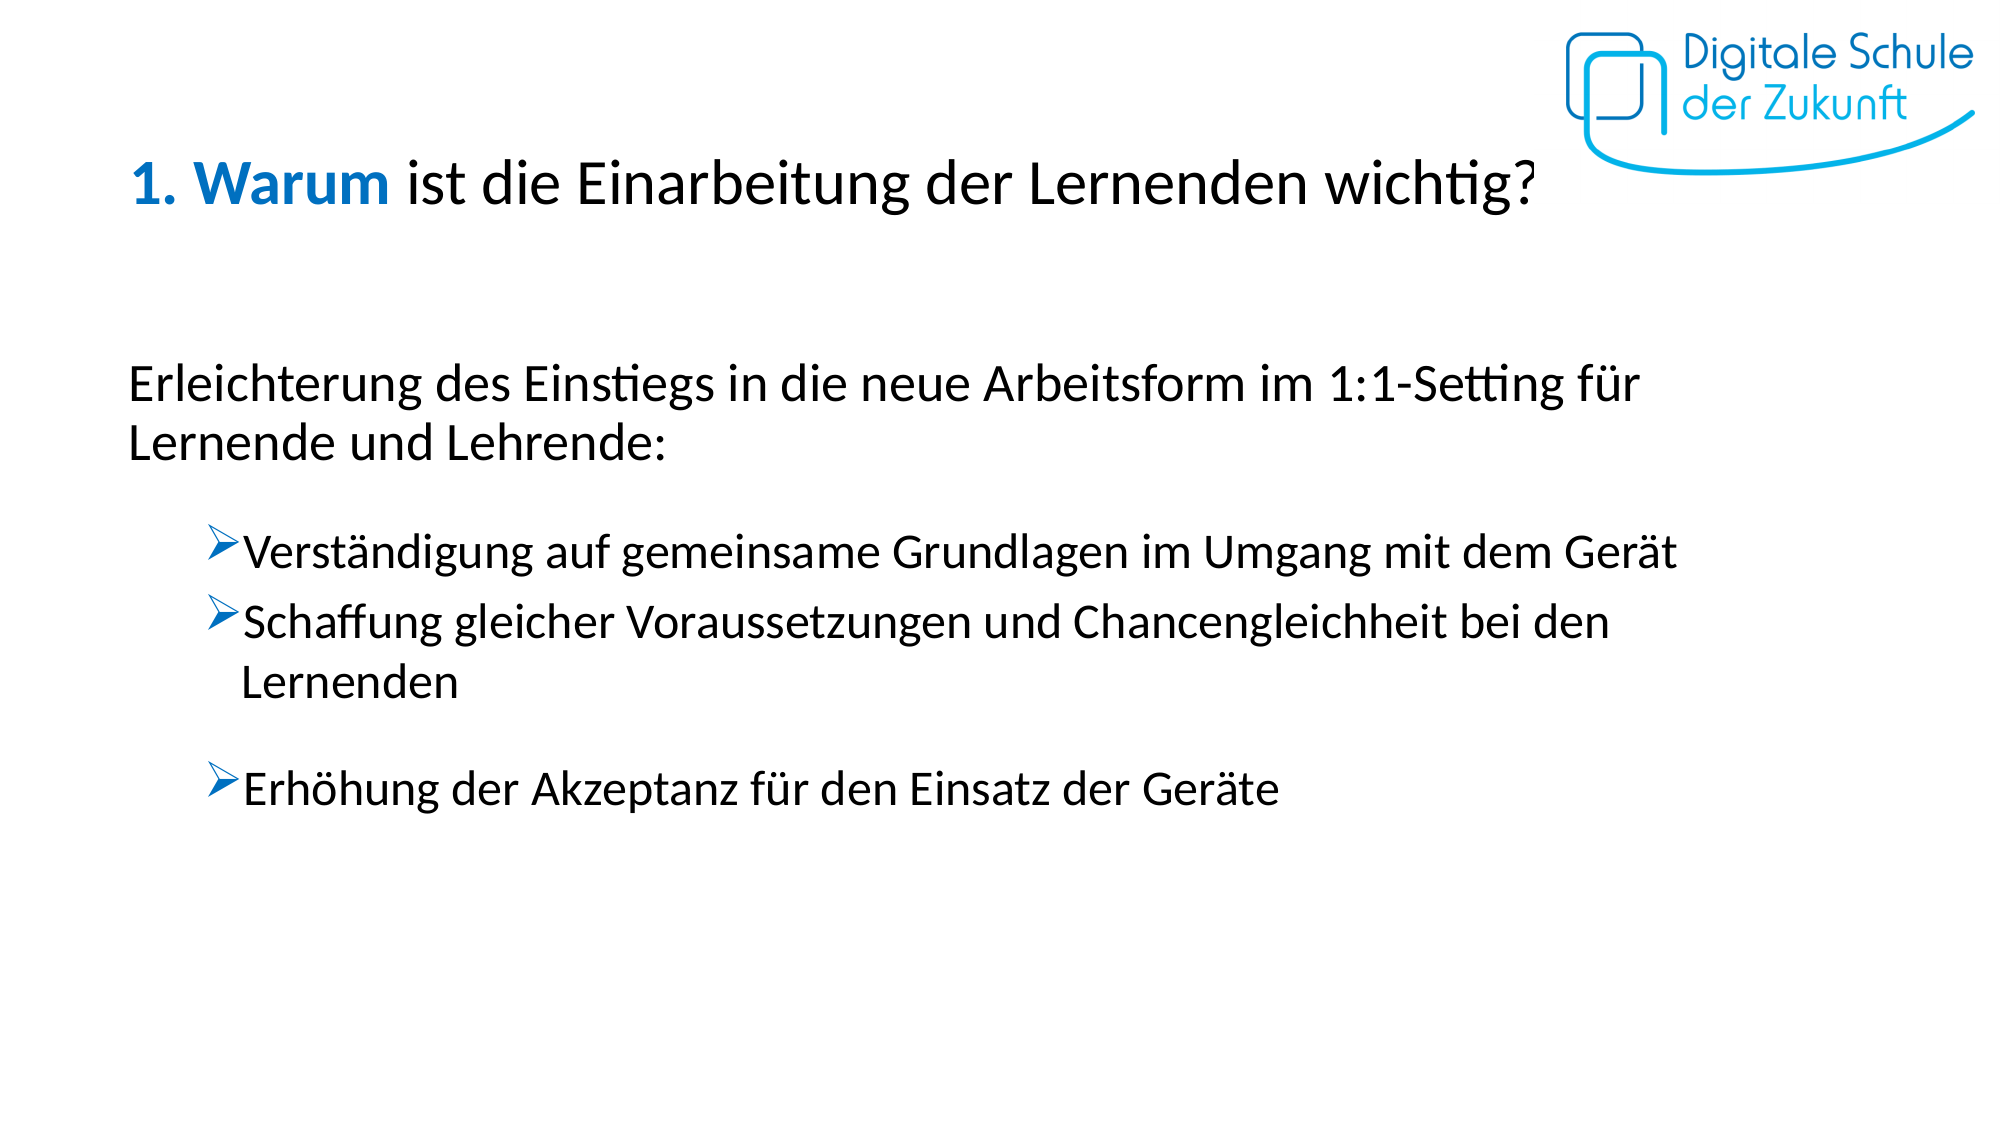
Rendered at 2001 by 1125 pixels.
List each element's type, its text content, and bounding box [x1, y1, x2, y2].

title 1. Warum ist die Einarbeitung der Lernenden wichtig? [114, 130, 1840, 348]
text_box Erleichterung des Einstiegs in die neue Arbeitsform im 1:1-Setting für Lernende und Lehrende: Verständigung auf gemeinsame Grundlagen im Umgang mit dem Gerät Schaffung gleicher Voraussetzungen und Chancengleichheit bei den Lernenden Erhöhung der Akzeptanz für den Einsatz der Geräte [114, 347, 1716, 943]
picture [1534, 0, 2000, 204]
